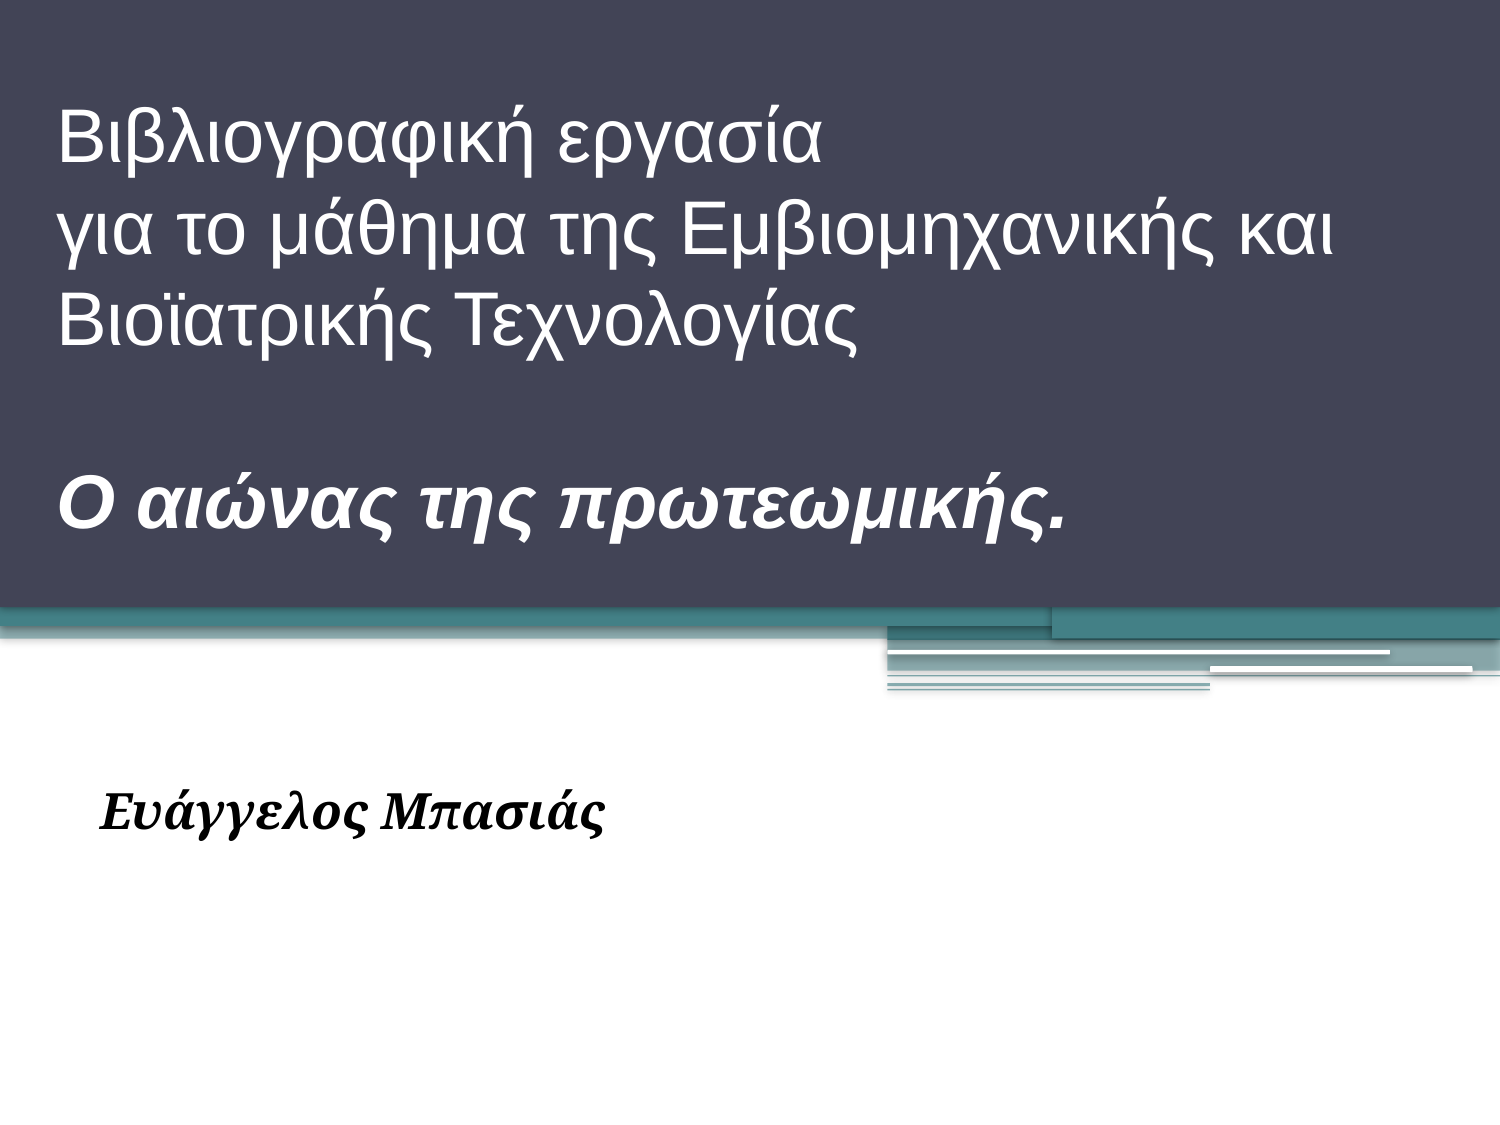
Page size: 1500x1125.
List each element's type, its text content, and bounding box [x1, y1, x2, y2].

title Βιβλιογραφική εργασία για το μάθημα της Εμβιομηχανικής και Βιοϊατρικής Τεχνολογίας Ο αιώνας της πρωτεωμικής. [41, 78, 1500, 551]
subtitle Ευάγγελος Μπασιάς [75, 639, 888, 928]
